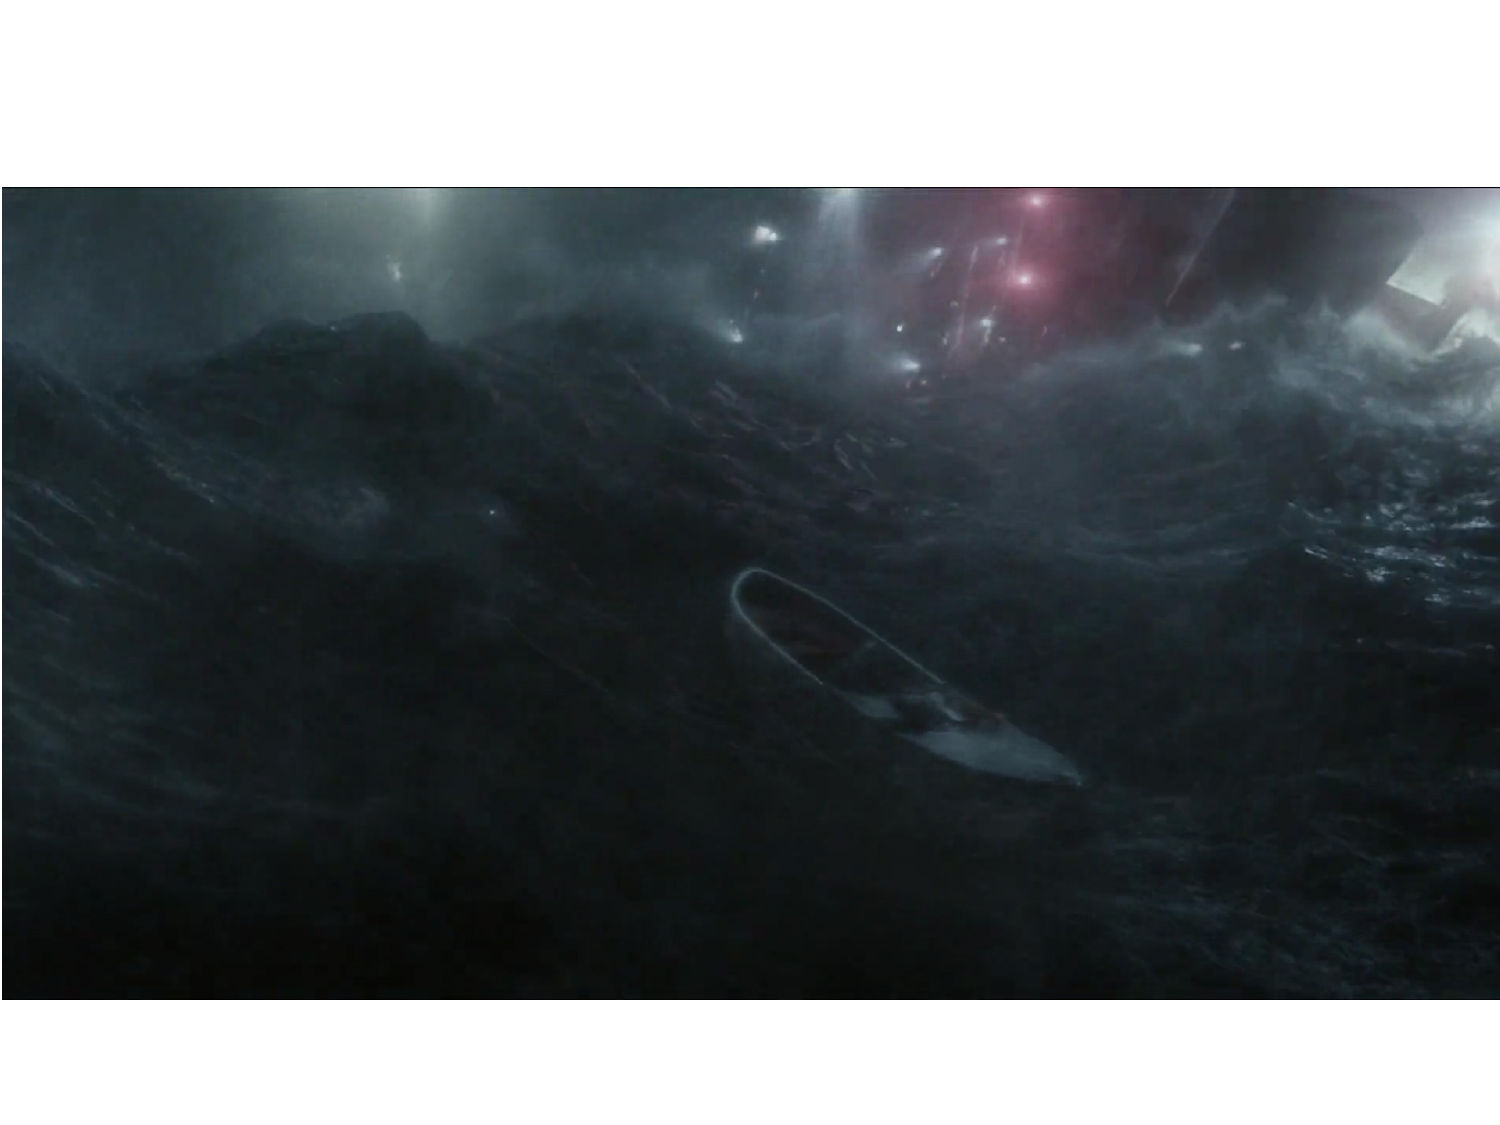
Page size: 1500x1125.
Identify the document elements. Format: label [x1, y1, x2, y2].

picture [1, 187, 1500, 1001]
